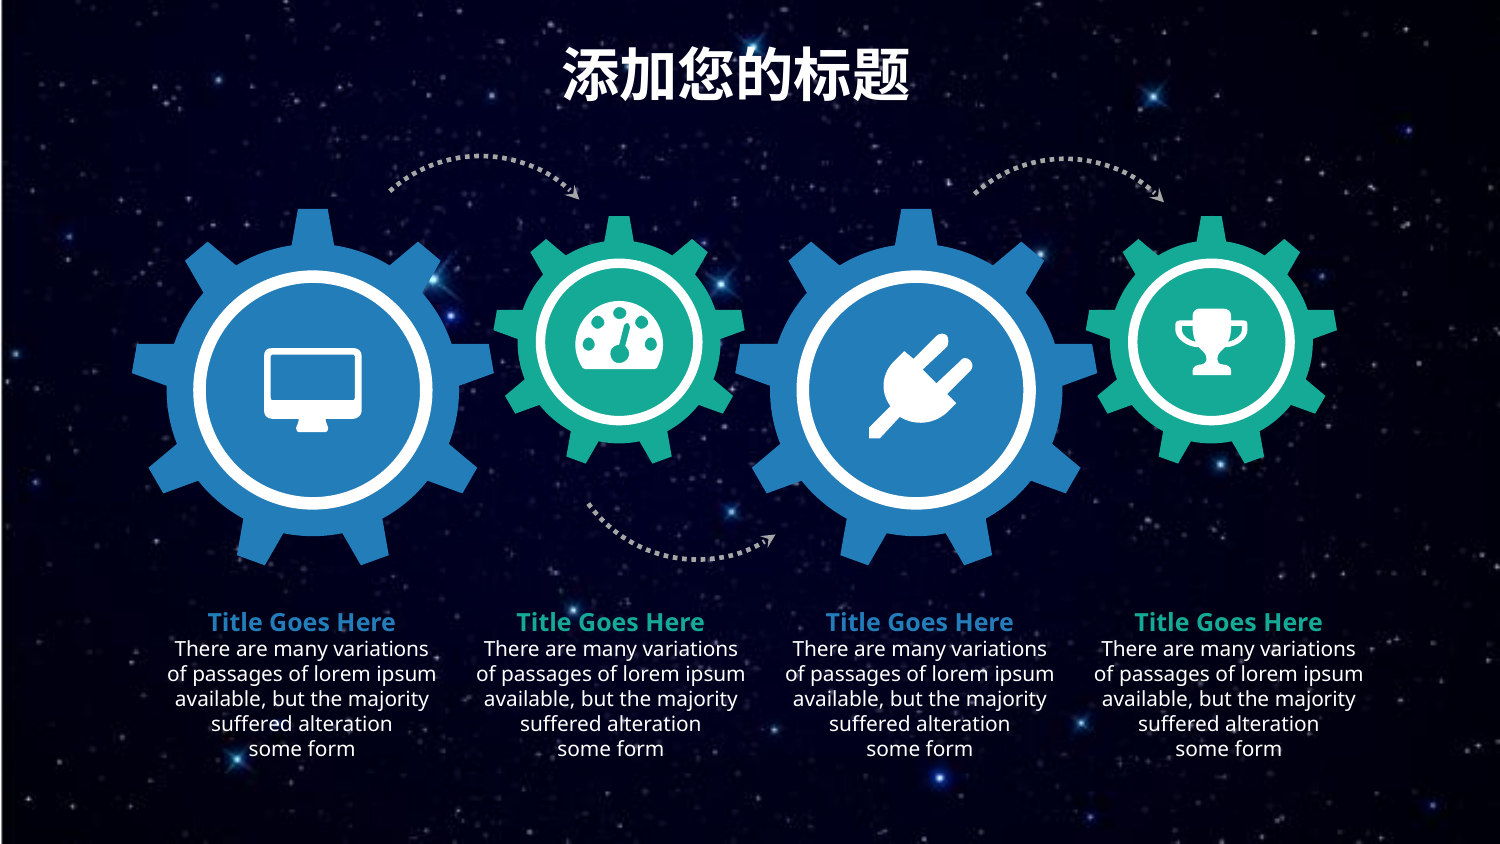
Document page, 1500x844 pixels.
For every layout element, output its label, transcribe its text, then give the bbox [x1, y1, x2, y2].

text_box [129, 206, 496, 573]
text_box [491, 214, 728, 469]
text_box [1093, 606, 1365, 763]
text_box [784, 606, 1056, 763]
text_box 添加您的标题 [301, 31, 1170, 116]
text_box [389, 155, 580, 213]
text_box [475, 606, 747, 763]
text_box [587, 477, 728, 561]
picture [0, 0, 1500, 844]
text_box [733, 206, 1100, 573]
text_box [973, 158, 1165, 213]
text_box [1084, 214, 1339, 469]
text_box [166, 606, 438, 763]
